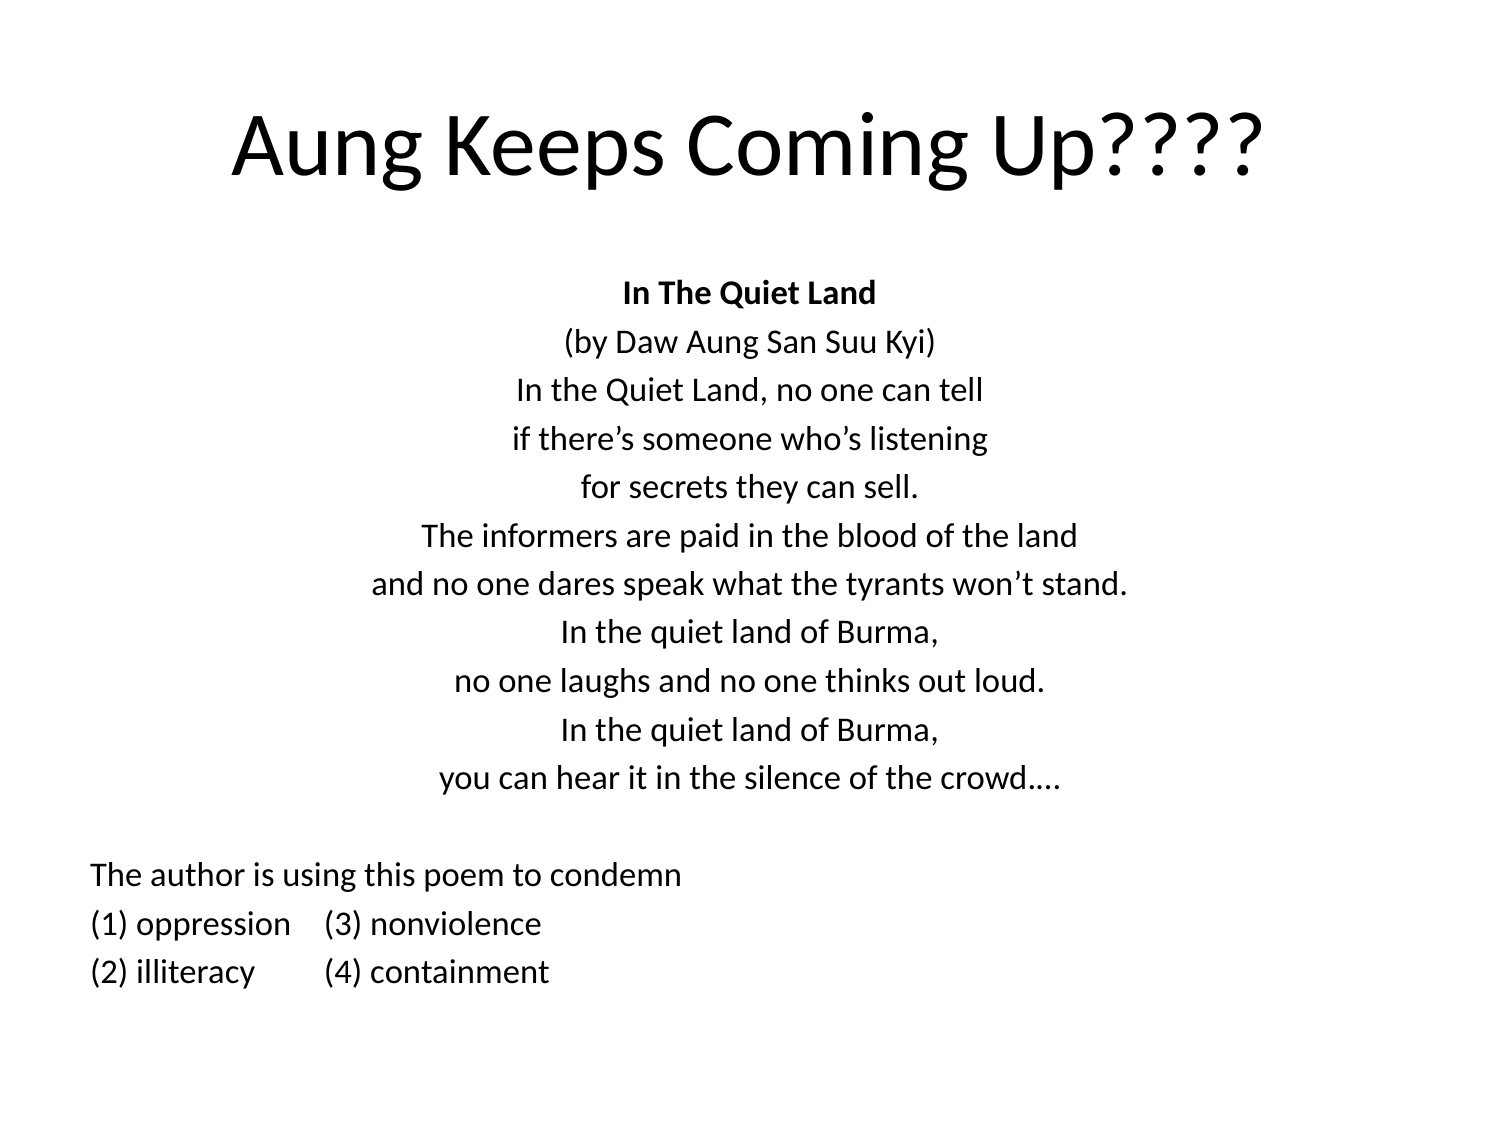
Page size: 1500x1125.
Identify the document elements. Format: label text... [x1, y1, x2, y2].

title Aung Keeps Coming Up???? [75, 45, 1425, 233]
list In The Quiet Land (by Daw Aung San Suu Kyi) In the Quiet Land, no one can tell if there’s someone who’s listening for secrets they can sell. The informers are paid in the blood of the land and no one dares speak what the tyrants won’t stand. In the quiet land of Burma, no one laughs and no one thinks out loud. In the quiet land of Burma, you can hear it in the silence of the crowd.… The author is using this poem to condemn (1) oppression (3) nonviolence (2) illiteracy (4) containment [75, 262, 1425, 1005]
